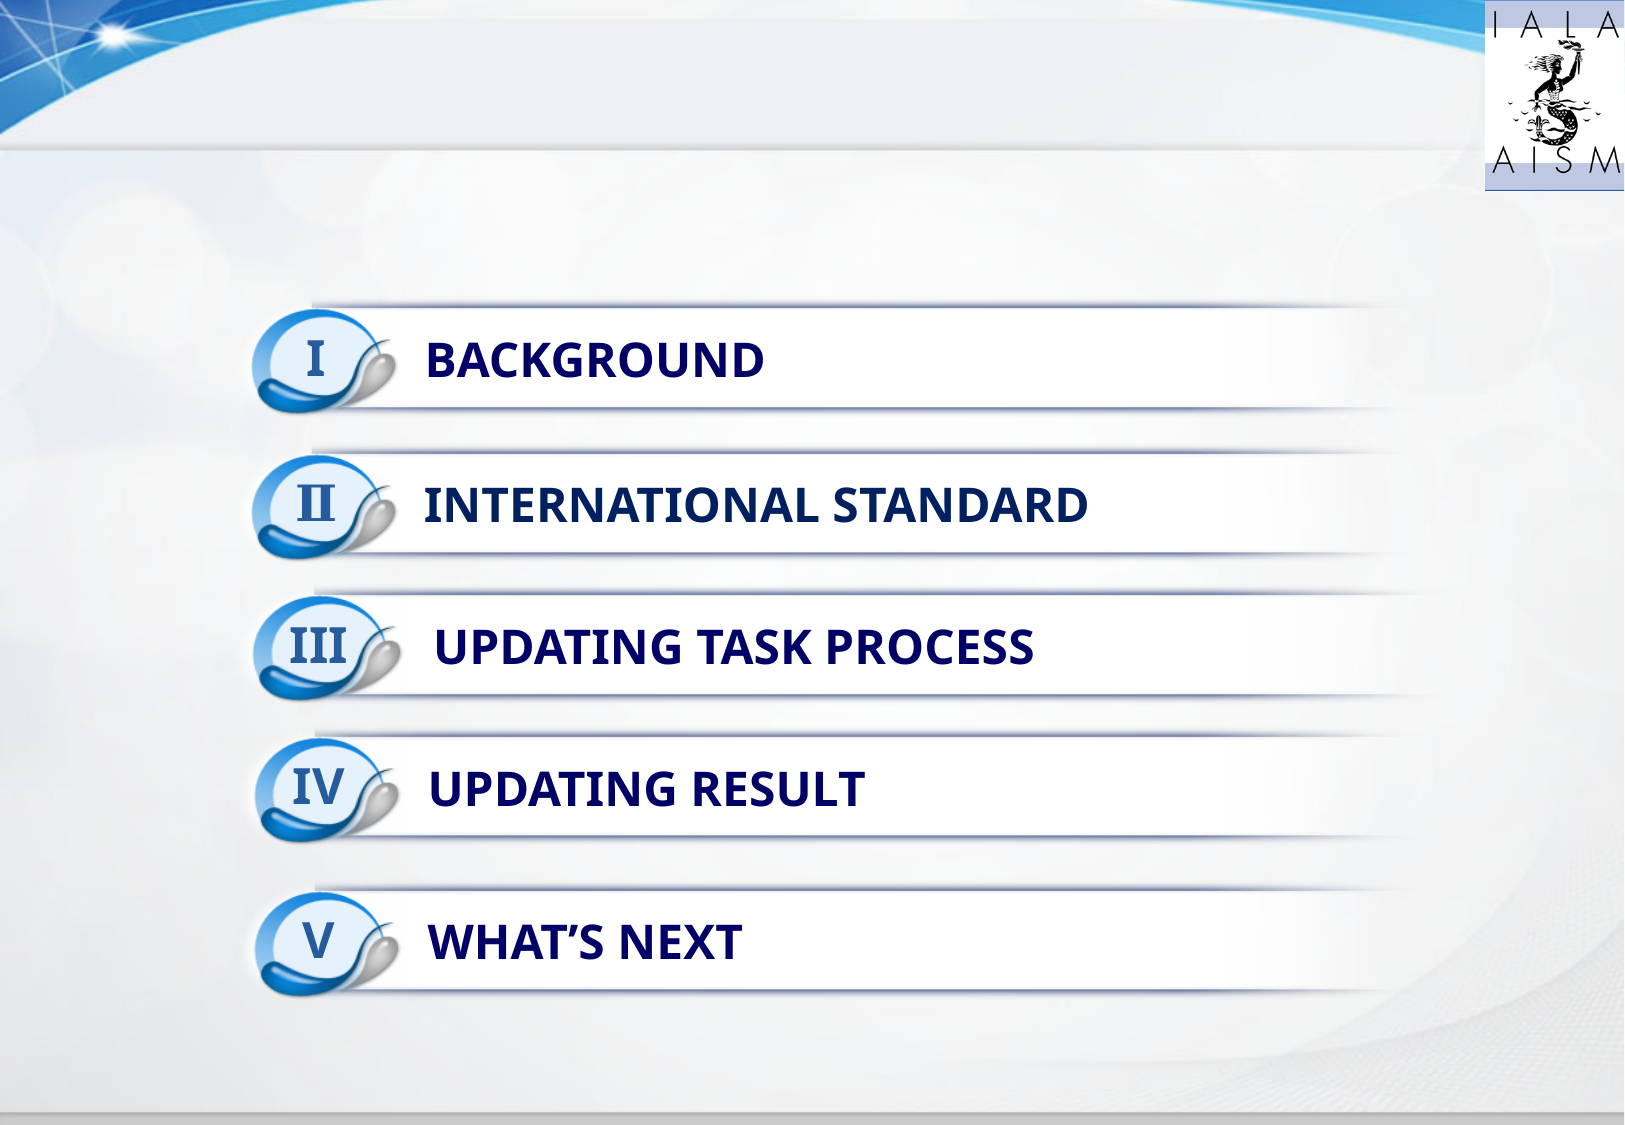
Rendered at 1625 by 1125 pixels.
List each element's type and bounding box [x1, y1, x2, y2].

text_box [209, 719, 1525, 858]
text_box [206, 577, 1557, 717]
text_box [206, 290, 1521, 430]
text_box [209, 873, 1525, 1012]
picture [0, 0, 1625, 1125]
text_box [206, 436, 1521, 575]
